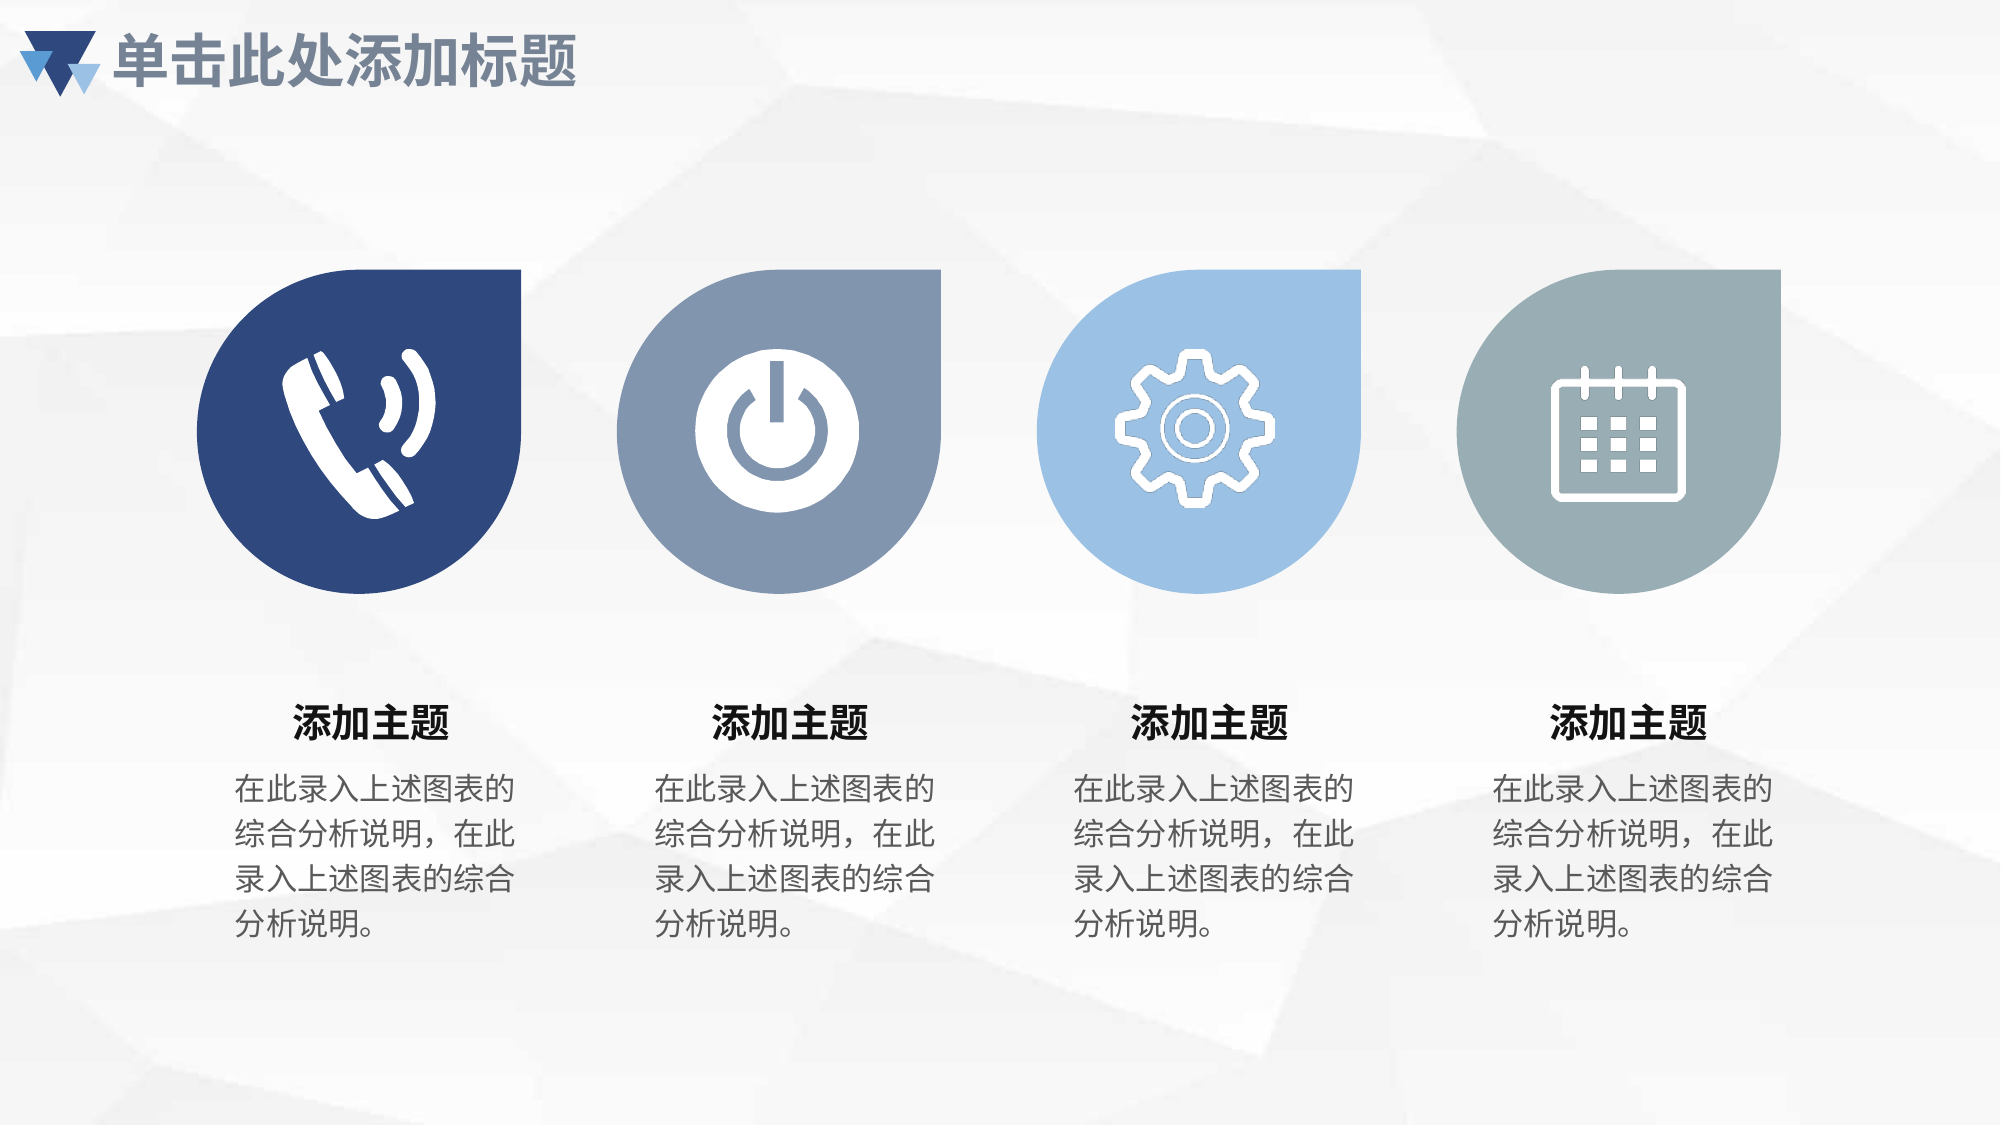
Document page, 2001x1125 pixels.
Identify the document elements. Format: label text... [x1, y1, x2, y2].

text_box [1455, 268, 1782, 595]
text_box 在此录入上述图表的综合分析说明，在此录入上述图表的综合分析说明。 [215, 751, 560, 952]
text_box [615, 268, 943, 595]
text_box [378, 376, 403, 433]
text_box 在此录入上述图表的综合分析说明，在此录入上述图表的综合分析说明。 [634, 751, 979, 952]
text_box 添加主题 [1053, 688, 1366, 751]
text_box [374, 459, 415, 508]
picture [0, 0, 2001, 1125]
text_box [313, 351, 345, 402]
text_box [282, 357, 400, 519]
text_box [1035, 268, 1362, 595]
text_box 在此录入上述图表的综合分析说明，在此录入上述图表的综合分析说明。 [1053, 751, 1398, 952]
text_box [195, 268, 523, 595]
text_box 添加主题 [634, 688, 947, 751]
text_box 添加主题 [215, 688, 528, 751]
text_box 在此录入上述图表的综合分析说明，在此录入上述图表的综合分析说明。 [1472, 751, 1817, 952]
text_box [695, 349, 859, 513]
text_box [400, 349, 436, 458]
text_box 添加主题 [1472, 688, 1785, 751]
